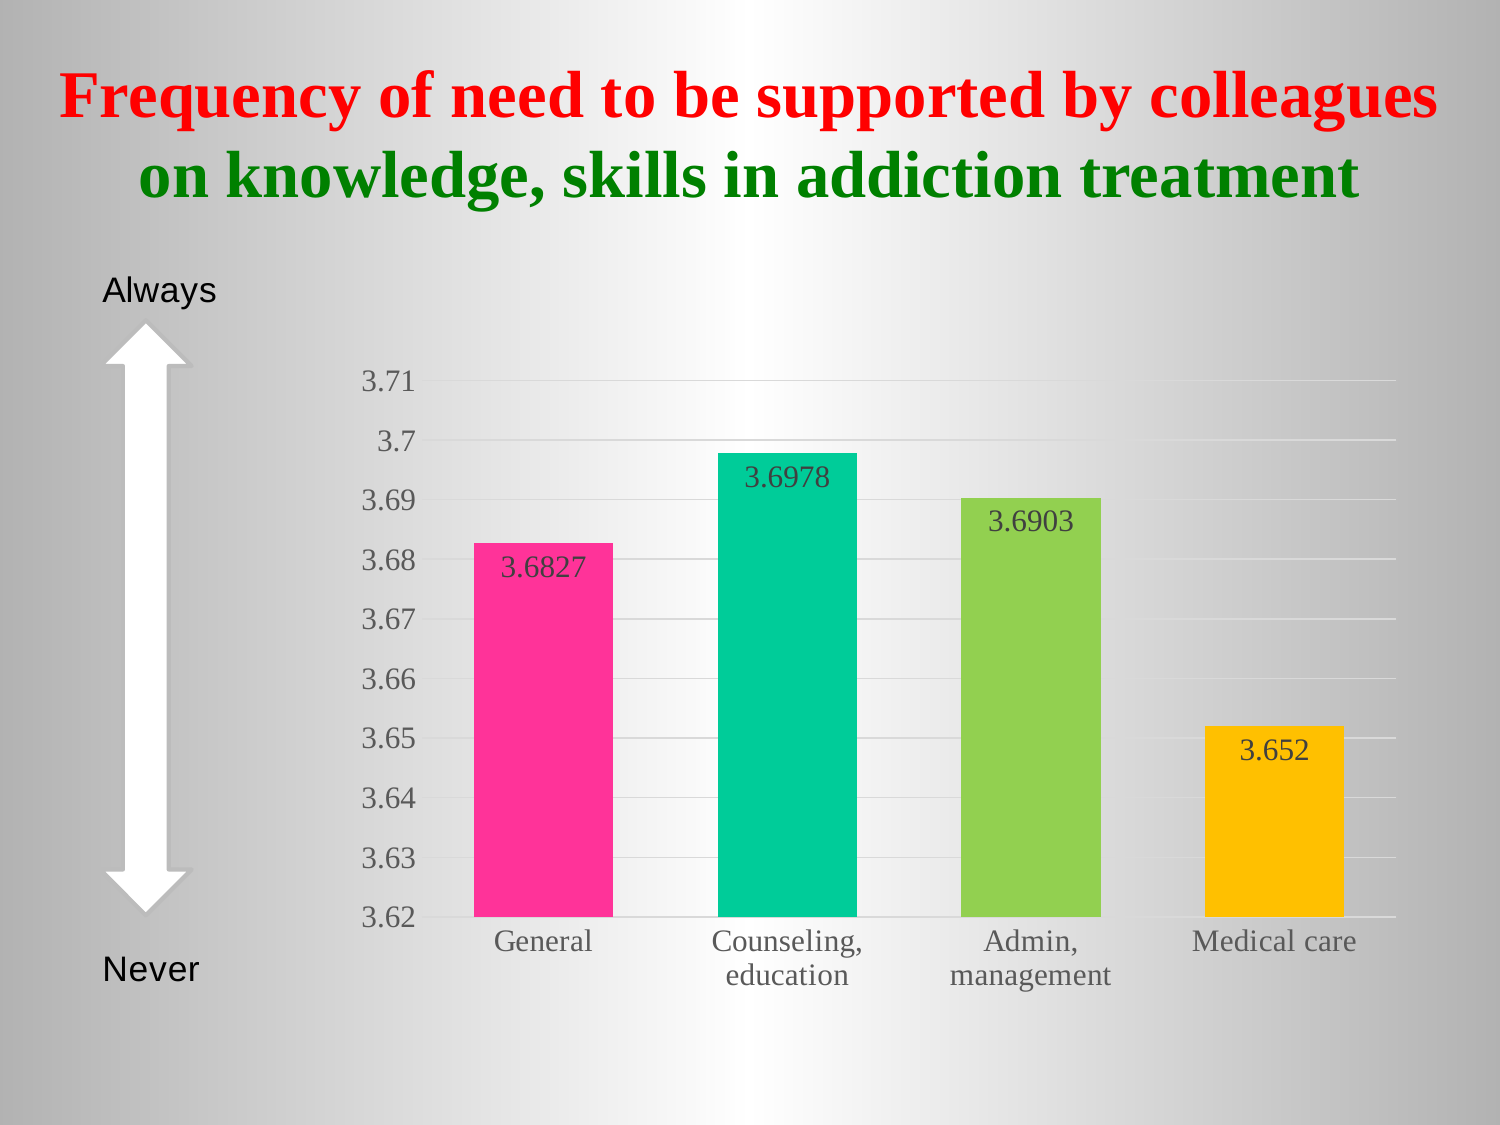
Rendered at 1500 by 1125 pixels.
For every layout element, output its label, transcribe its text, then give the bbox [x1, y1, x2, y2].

chart [87, 262, 1401, 1026]
title Frequency of need to be supported by colleagues on knowledge, skills in addiction treatment [24, 37, 1475, 225]
